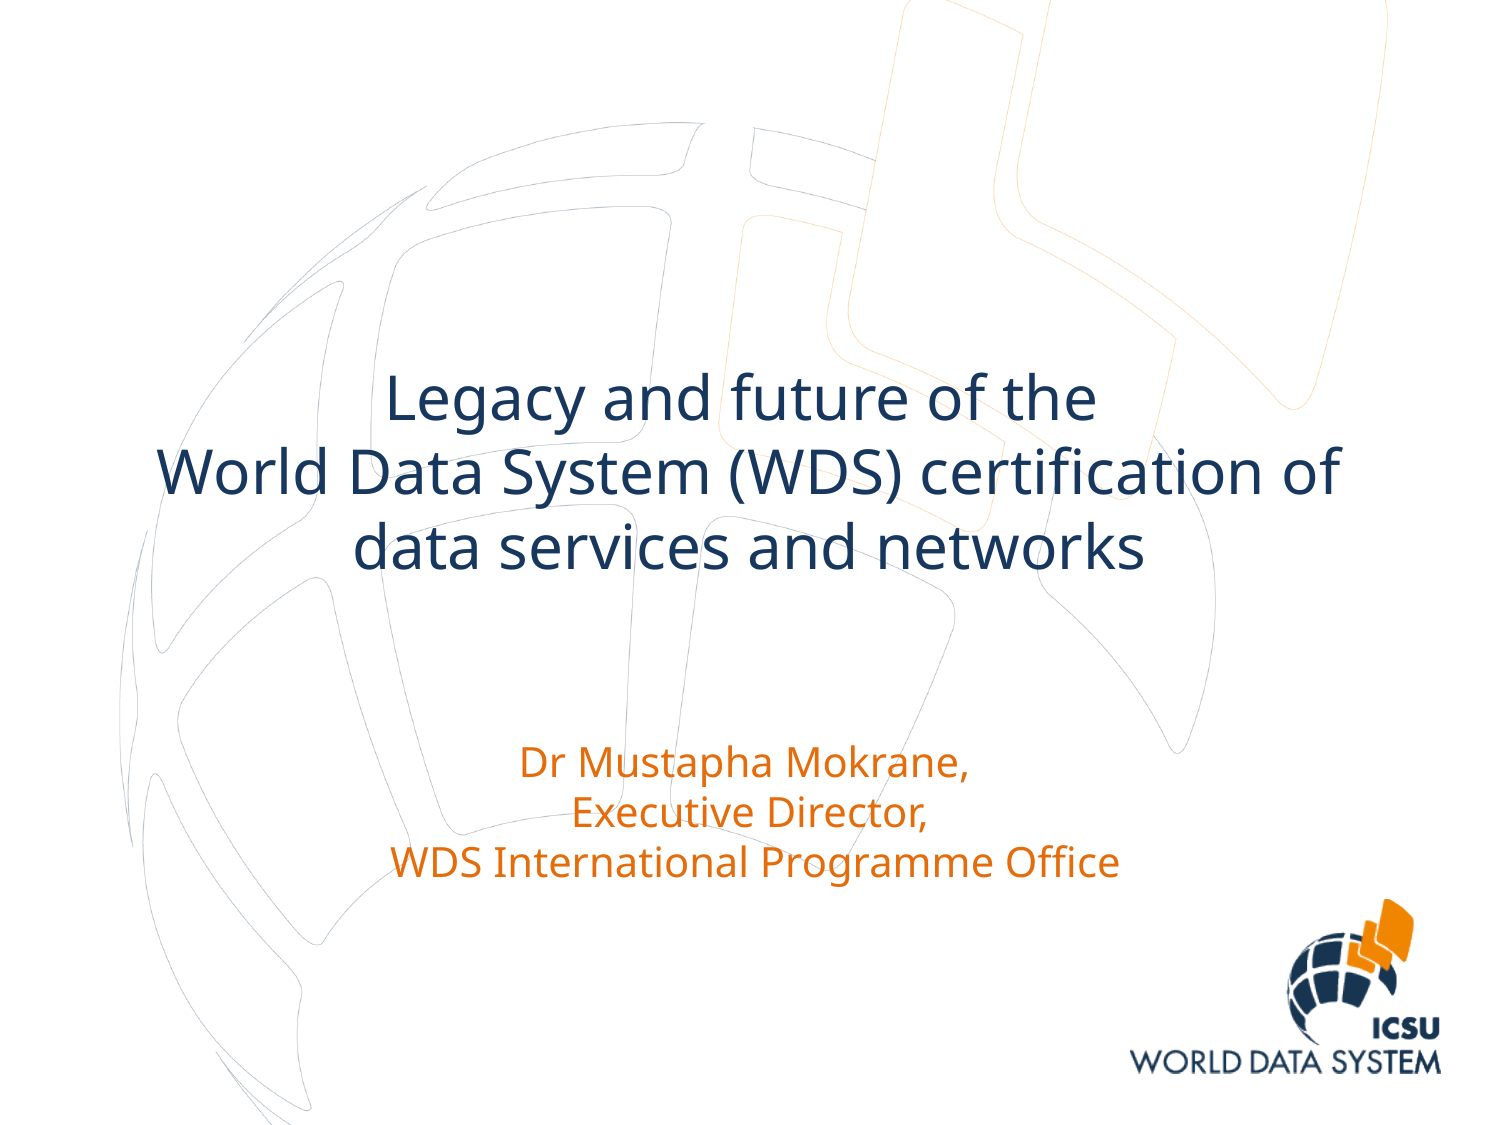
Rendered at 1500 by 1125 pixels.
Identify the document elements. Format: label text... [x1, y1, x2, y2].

subtitle Dr Mustapha Mokrane, Executive Director, WDS International Programme Office [225, 727, 1275, 905]
picture [119, 0, 1388, 349]
title Legacy and future of the World Data System (WDS) certification of data services and networks [112, 349, 1388, 591]
picture [119, 591, 1441, 1125]
